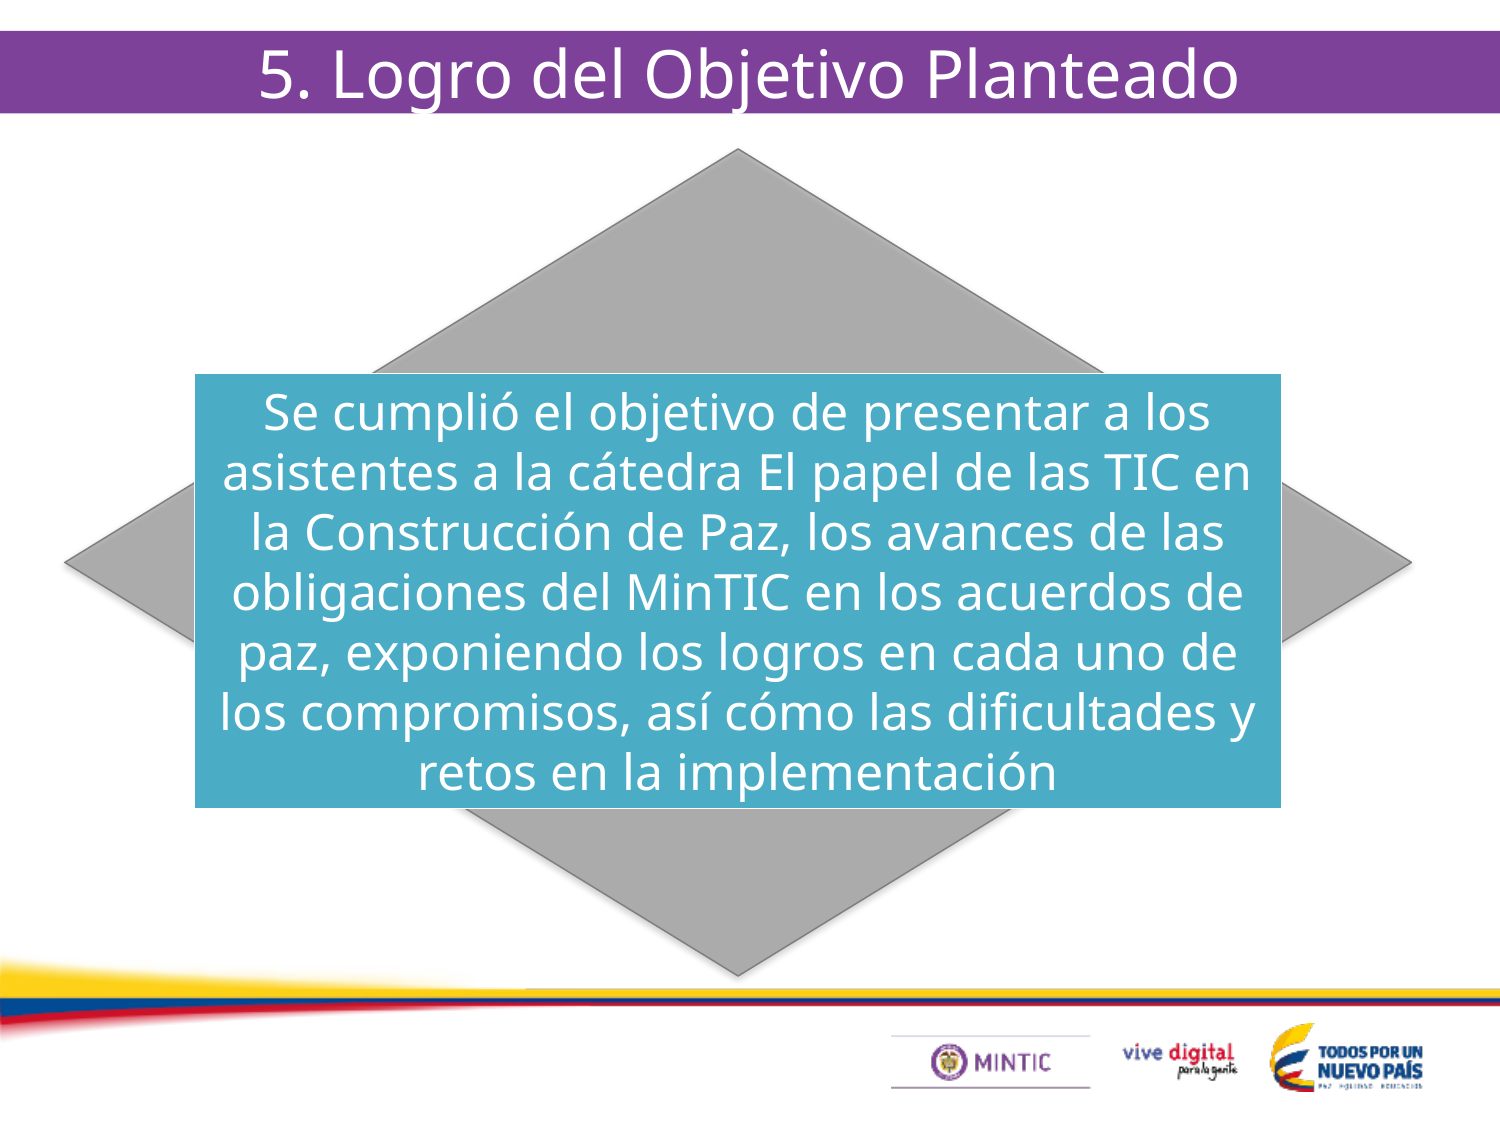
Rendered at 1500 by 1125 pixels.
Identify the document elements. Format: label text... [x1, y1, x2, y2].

text_box 5. Logro del Objetivo Planteado [0, 29, 1500, 116]
text_box [64, 482, 194, 643]
picture [0, 951, 1500, 1092]
text_box [371, 148, 1105, 373]
text_box [464, 809, 1012, 950]
text_box Se cumplió el objetivo de presentar a los asistentes a la cátedra El papel de las TIC en la Construcción de Paz, los avances de las obligaciones del MinTIC en los acuerdos de paz, exponiendo los logros en cada uno de los compromisos, así cómo las dificultades y retos en la implementación [194, 373, 1282, 809]
text_box [1282, 482, 1413, 643]
